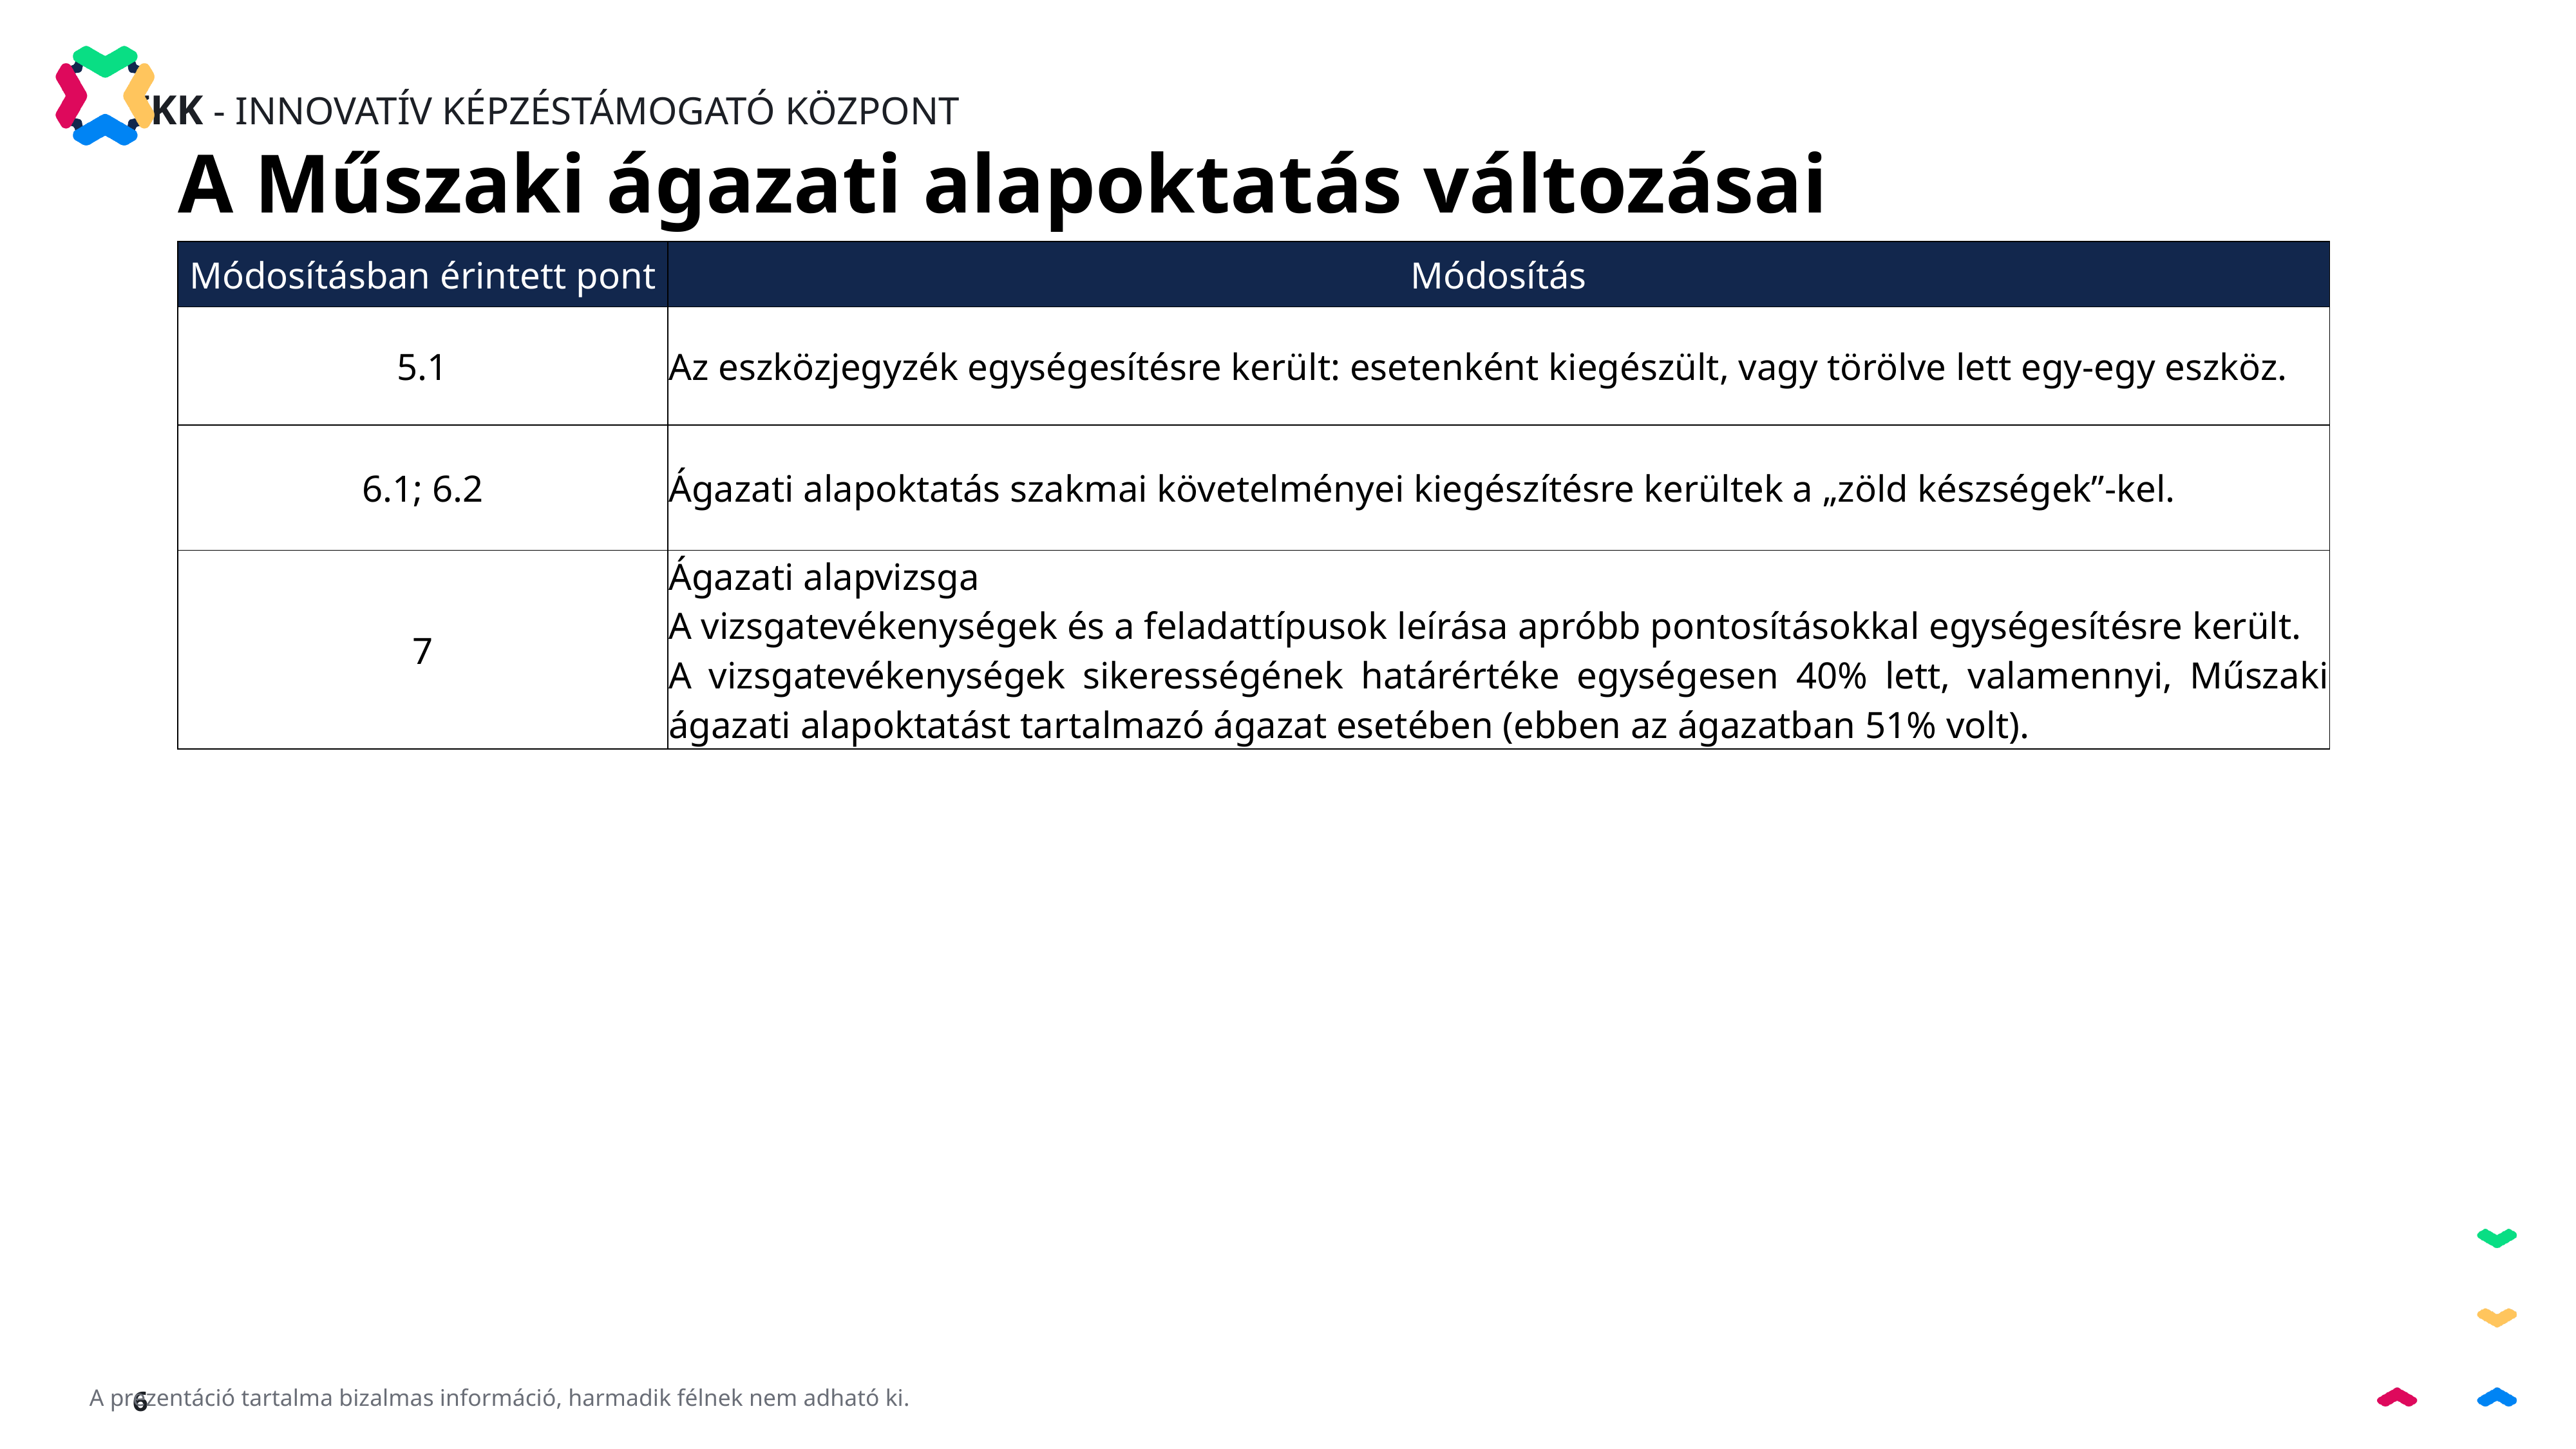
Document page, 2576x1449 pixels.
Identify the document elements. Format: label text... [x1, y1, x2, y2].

table_cell 6.1; 6.2 [178, 426, 667, 550]
table_header Módosításban érintett pont [178, 242, 667, 307]
table_cell Az eszközjegyzék egységesítésre került: esetenként kiegészült, vagy törölve lett egy-egy eszköz. [668, 307, 2329, 424]
list A Műszaki ágazati alapoktatás változásai [178, 132, 2338, 242]
table_cell 7 [178, 551, 667, 748]
picture [2377, 1229, 2517, 1406]
table_cell Ágazati alapvizsga A vizsgatevékenységek és a feladattípusok leírása apróbb pontosításokkal egységesítésre került. A vizsgatevékenységek sikerességének határértéke egységesen 40% lett, valamennyi, Műszaki ágazati alapoktatást tartalmazó ágazat esetében (ebben az ágazatban 51% volt). [668, 551, 2329, 748]
table_header Módosítás [668, 242, 2329, 307]
table_cell 5.1 [178, 307, 667, 424]
picture [55, 46, 155, 146]
table_cell Ágazati alapoktatás szakmai követelményei kiegészítésre kerültek a „zöld készségek”-kel. [668, 426, 2329, 550]
